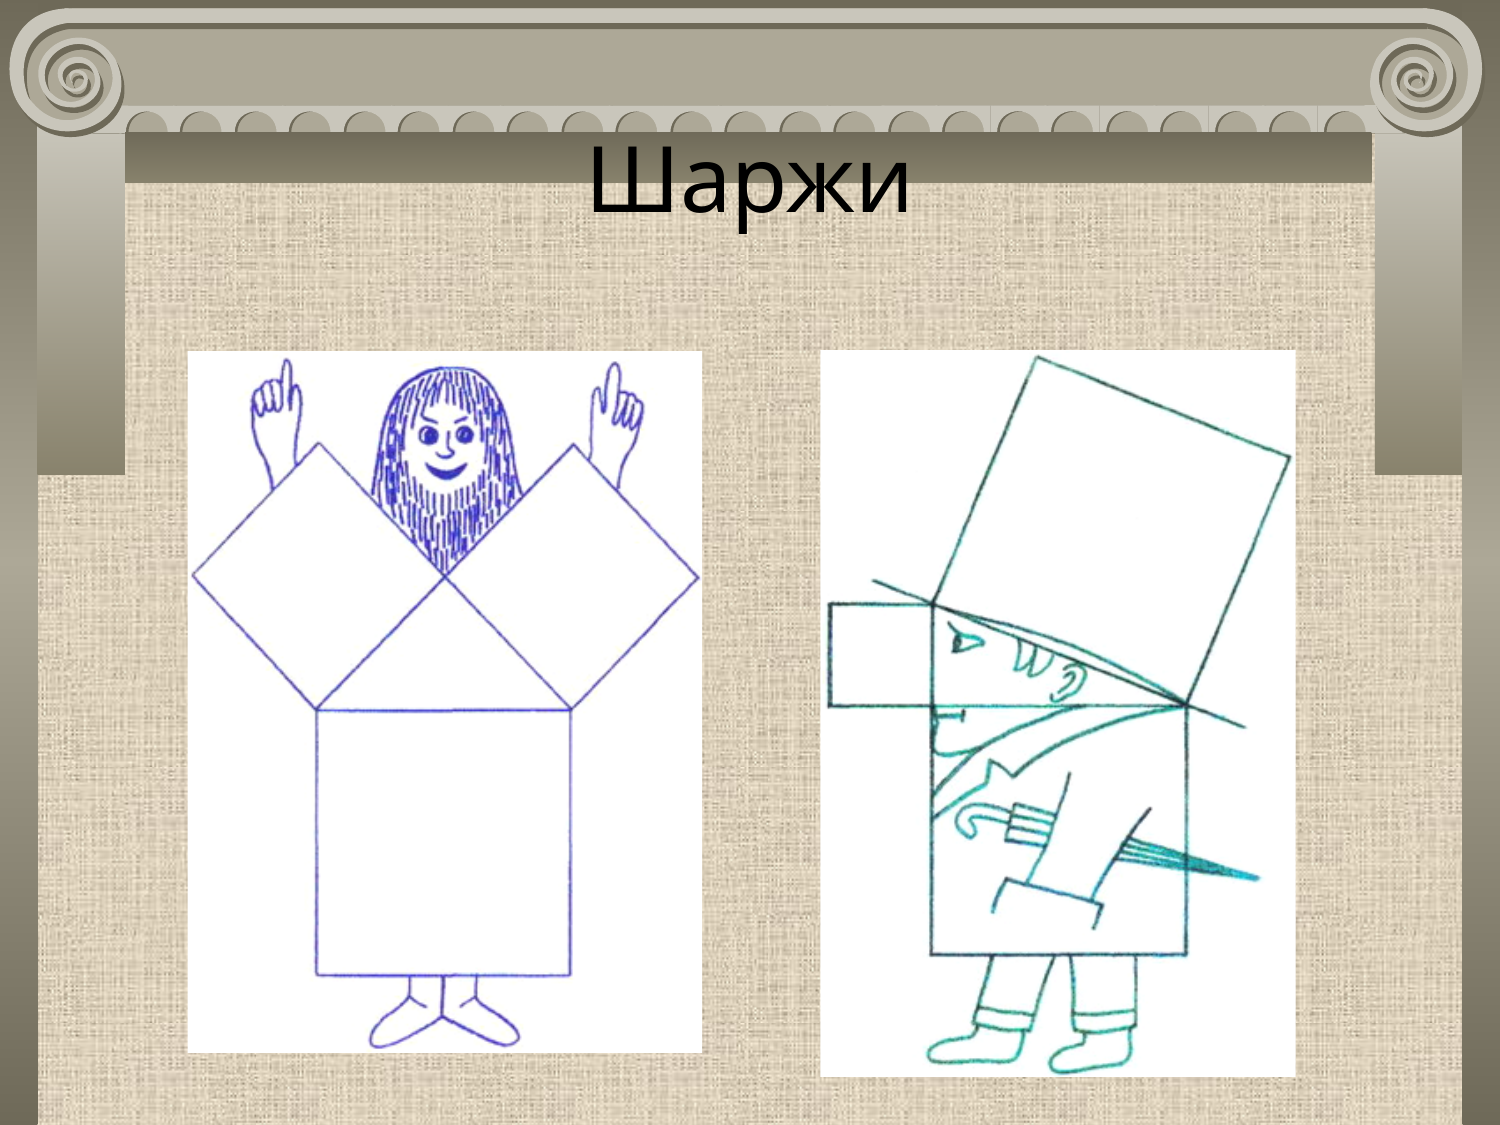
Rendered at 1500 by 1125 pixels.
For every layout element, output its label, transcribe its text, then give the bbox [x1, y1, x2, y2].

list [187, 351, 703, 1054]
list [820, 349, 1296, 1078]
picture [37, 126, 1463, 1125]
title Шаржи [112, 137, 1388, 326]
